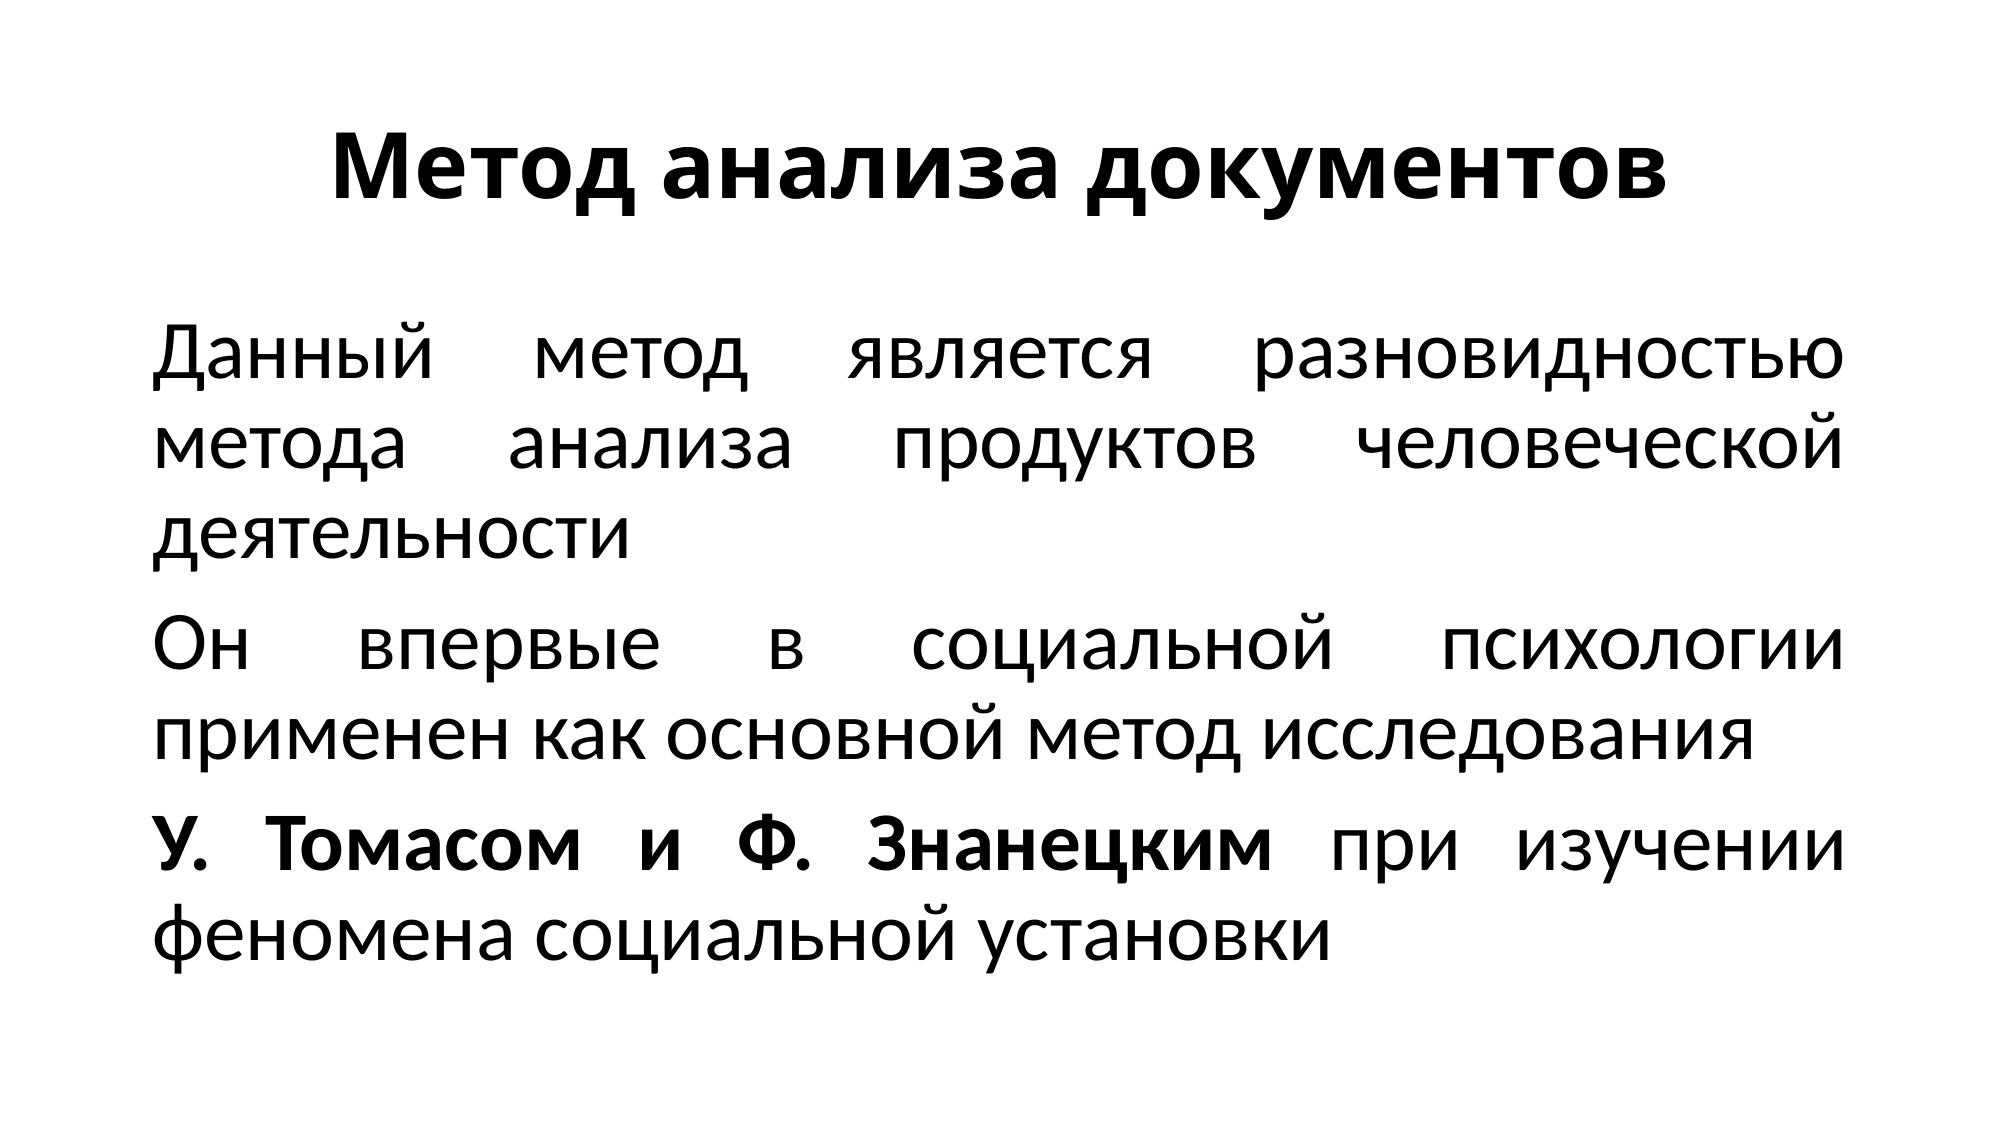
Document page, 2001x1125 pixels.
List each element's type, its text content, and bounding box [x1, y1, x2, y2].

title Метод анализа документов [137, 59, 1863, 278]
list Данный метод является разновидностью метода анализа продуктов человеческой деятельности Он впервые в социальной психологии применен как основной метод исследования У. Томасом и Ф. Знанецким при изучении феномена социальной установки [137, 299, 1863, 1014]
